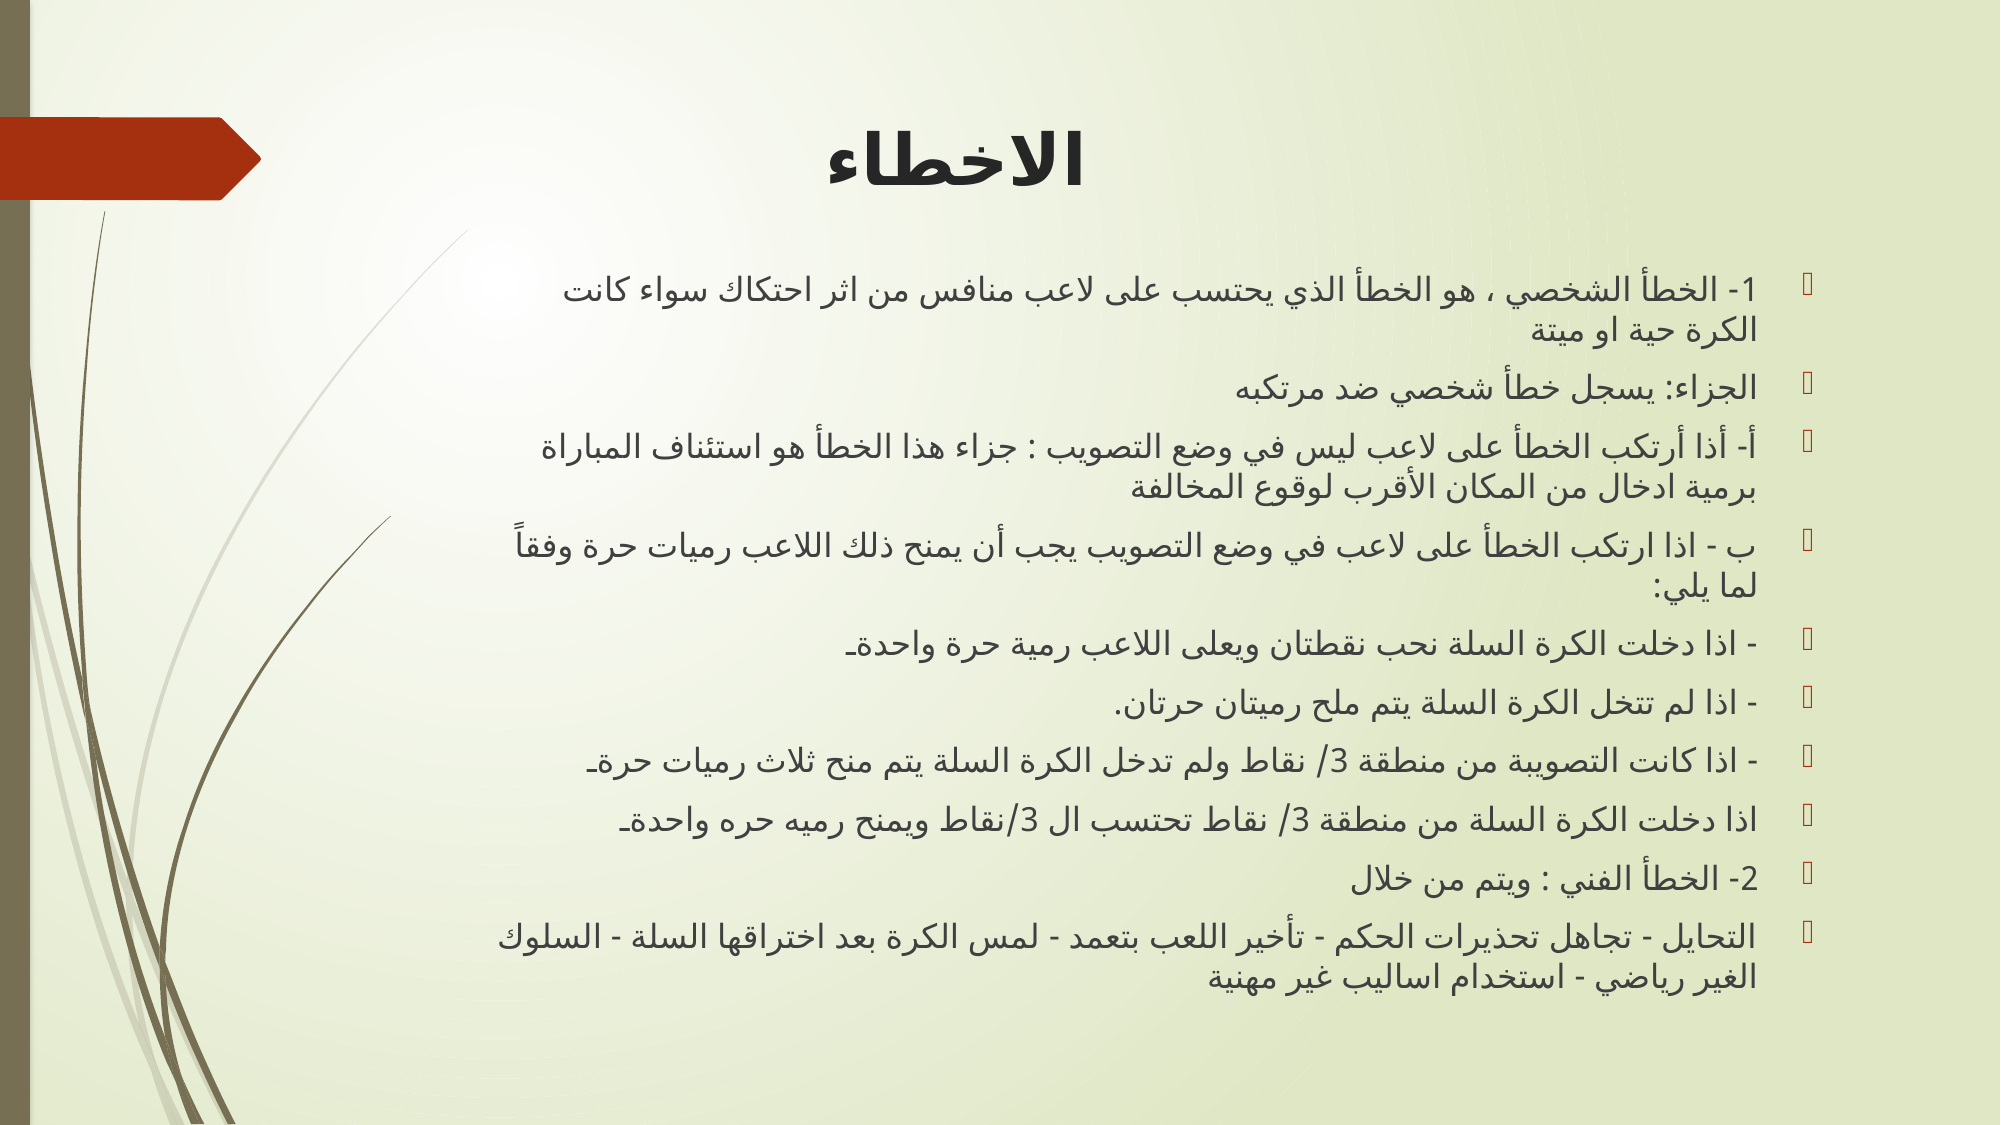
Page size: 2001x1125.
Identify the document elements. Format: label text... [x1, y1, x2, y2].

title الاخطاء [280, 107, 1631, 295]
list 1- الخطأ الشخصي ، هو الخطأ الذي يحتسب على لاعب منافس من اثر احتكاك سواء كانت الكرة حية او ميتة الجزاء: يسجل خطأ شخصي ضد مرتكبه أ- أذا أرتكب الخطأ على لاعب ليس في وضع التصويب : جزاء هذا الخطأ هو استئناف المباراة برمية ادخال من المكان الأقرب لوقوع المخالفة ب - اذا ارتكب الخطأ على لاعب في وضع التصويب يجب أن يمنح ذلك اللاعب رميات حرة وفقاً لما يلي: - اذا دخلت الكرة السلة نحب نقطتان ويعلى اللاعب رمية حرة واحدةـ - اذا لم تتخل الكرة السلة يتم ملح رميتان حرتان. - اذا كانت التصويبة من منطقة 3/ نقاط ولم تدخل الكرة السلة يتم منح ثلاث رميات حرةـ اذا دخلت الكرة السلة من منطقة 3/ نقاط تحتسب ال 3/نقاط ويمنح رميه حره واحدةـ 2- الخطأ الفني : ويتم من خلال التحايل - تجاهل تحذيرات الحكم - تأخير اللعب بتعمد - لمس الكرة بعد اختراقها السلة - السلوك الغير رياضي - استخدام اساليب غير مهنية [477, 260, 1828, 1003]
